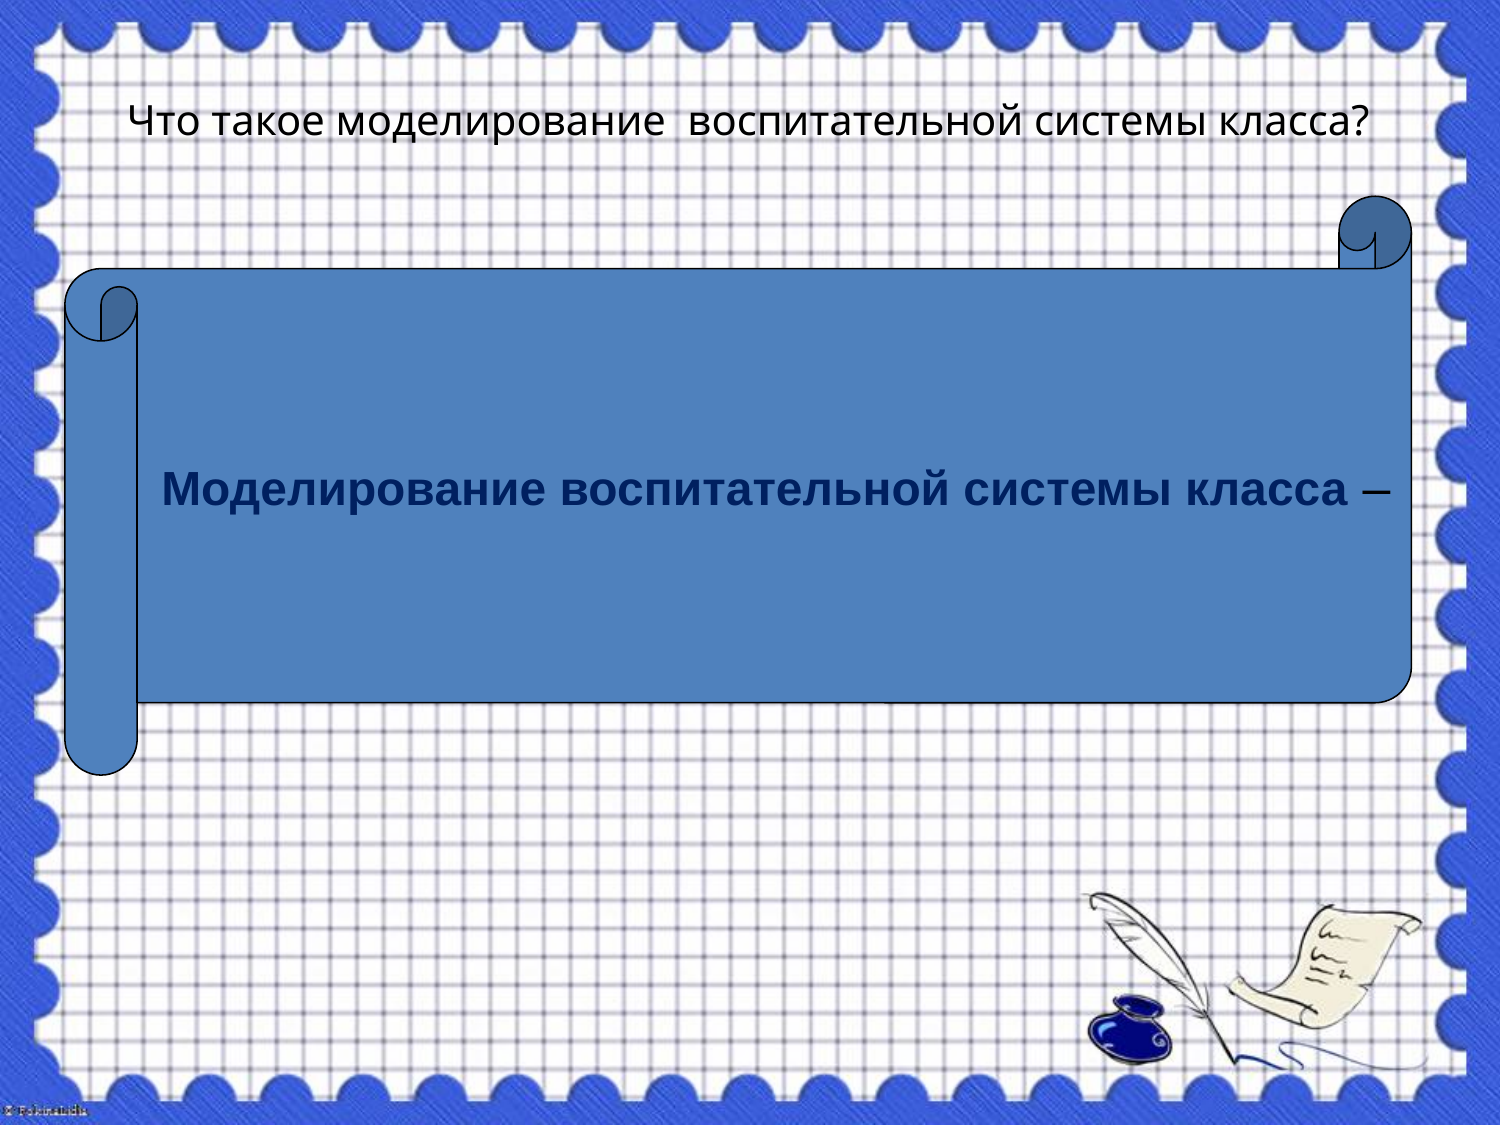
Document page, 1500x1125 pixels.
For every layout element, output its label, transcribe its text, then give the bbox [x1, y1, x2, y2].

text_box Что такое моделирование воспитательной системы класса? [98, 85, 1410, 201]
picture [0, 0, 1500, 1125]
text_box Моделирование воспитательной системы класса – [64, 201, 1412, 776]
